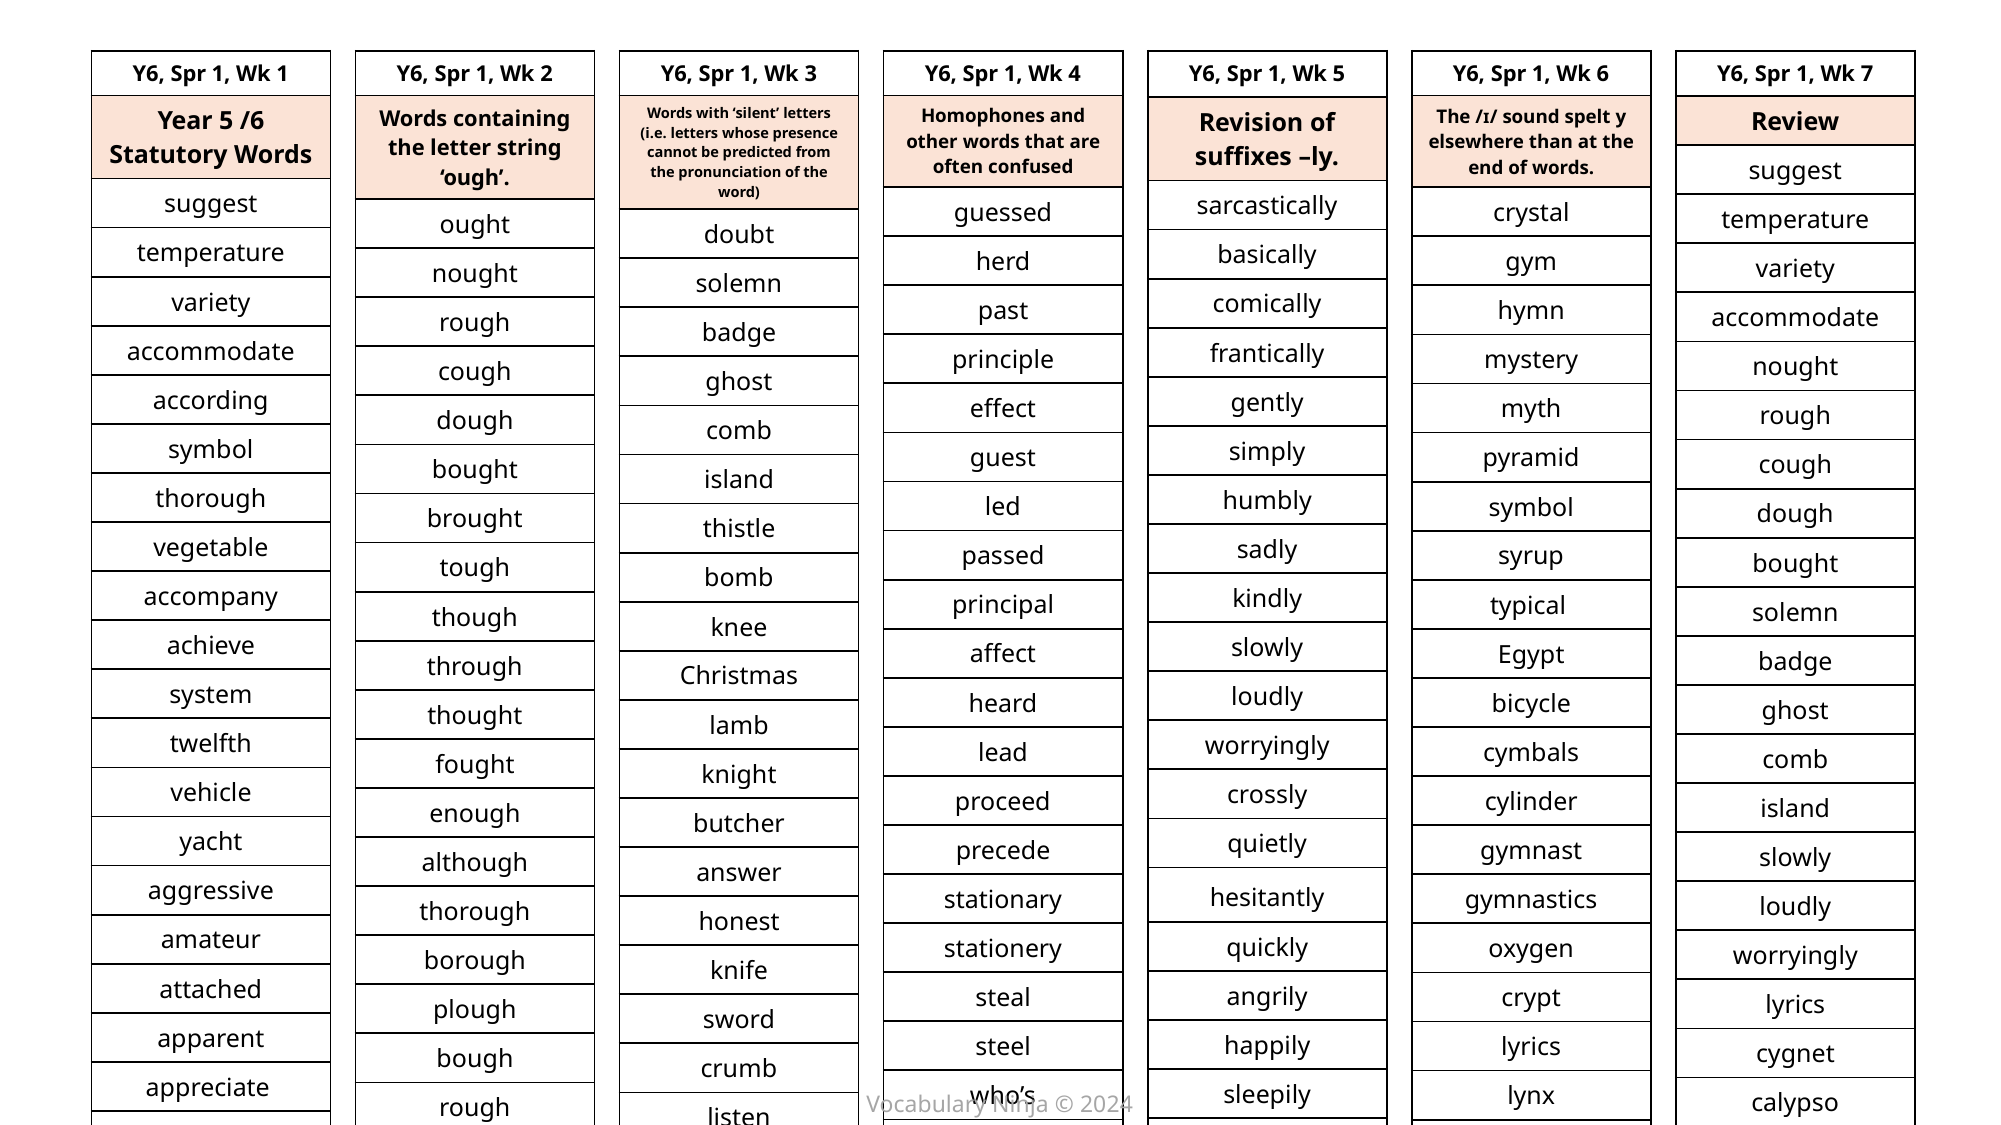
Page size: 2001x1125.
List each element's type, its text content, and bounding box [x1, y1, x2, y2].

table_cell suggest [1677, 146, 1914, 193]
table_cell precede [884, 826, 1122, 873]
table_cell solemn [620, 259, 858, 306]
table_cell steal [884, 973, 1122, 1020]
table_header Y6, Spr 1, Wk 4 [884, 52, 1122, 95]
table_cell kindly [1149, 574, 1386, 621]
table_cell lamb [620, 701, 858, 748]
table_cell Words with ‘silent’ letters (i.e. letters whose presence cannot be predicted from the pronunciation of the word) [620, 96, 858, 208]
table_header Y6, Spr 1, Wk 2 [356, 52, 594, 95]
table_cell though [356, 593, 594, 640]
table_cell gym [1413, 237, 1650, 284]
table_cell accommodate [1677, 293, 1914, 341]
table_cell basically [1149, 230, 1386, 278]
table_cell slowly [1677, 833, 1914, 880]
table_cell steel [884, 1022, 1122, 1069]
table_cell lead [884, 728, 1122, 775]
table_cell cygnet [1677, 1029, 1914, 1077]
table_cell gymnastics [1413, 875, 1650, 922]
table_cell frantically [1149, 329, 1386, 376]
table_cell affect [884, 630, 1122, 677]
table_cell dough [1677, 490, 1914, 537]
table_cell worryingly [1677, 931, 1914, 978]
table_cell humbly [1149, 476, 1386, 523]
table_cell ought [356, 200, 594, 247]
table_cell passed [884, 531, 1122, 579]
table_cell rough [356, 1083, 594, 1125]
table_cell ghost [1677, 686, 1914, 733]
table_cell sword [620, 995, 858, 1042]
table_cell nought [356, 249, 594, 296]
table_cell symbol [1413, 483, 1650, 530]
table_cell proceed [884, 777, 1122, 824]
table_cell stationery [884, 924, 1122, 971]
table_cell temperature [92, 228, 330, 276]
table_cell average [92, 1112, 330, 1125]
table_cell enough [356, 789, 594, 836]
table_cell crumb [620, 1044, 858, 1092]
table_cell knight [620, 750, 858, 797]
table_cell quietly [1149, 819, 1386, 867]
table_cell guest [884, 433, 1122, 481]
table_cell yacht [92, 817, 330, 865]
table_cell rough [356, 298, 594, 345]
table_cell listen [620, 1093, 851, 1125]
table_cell aggressive [92, 866, 330, 914]
table_cell ghost [620, 357, 858, 405]
table_cell typical [1413, 581, 1650, 628]
table_cell vehicle [92, 768, 330, 816]
table_cell happily [1149, 1021, 1386, 1068]
table_cell symbol [92, 425, 330, 472]
table_cell comically [1149, 280, 1386, 327]
table_cell cylinder [1413, 777, 1650, 824]
table_cell knife [620, 946, 858, 993]
table_cell accommodate [92, 327, 330, 374]
table_cell Review [1677, 97, 1914, 144]
table_cell pyramid [1413, 433, 1650, 481]
table_cell although [356, 838, 594, 885]
table_cell bought [1677, 539, 1914, 586]
table_cell twelfth [92, 719, 330, 767]
table_cell easily [1149, 1119, 1386, 1125]
table_cell bicycle [1413, 679, 1650, 726]
table_cell cymbals [1413, 728, 1650, 775]
table_cell bomb [620, 554, 858, 601]
table_cell thorough [356, 887, 594, 934]
table_cell doubt [620, 210, 858, 257]
table_cell comb [1677, 735, 1914, 782]
table_cell apparent [92, 1014, 330, 1061]
table_cell rough [1677, 391, 1914, 439]
table_cell past [884, 286, 1122, 333]
table_cell loudly [1677, 882, 1914, 929]
table_cell crossly [1149, 770, 1386, 818]
table_cell Egypt [1413, 630, 1650, 677]
table_cell knee [620, 603, 858, 650]
table_cell borough [356, 936, 594, 983]
table_cell thought [356, 691, 594, 738]
table_cell island [620, 455, 858, 503]
table_header Y6, Spr 1, Wk 1 [92, 52, 330, 95]
table_cell achieve [92, 621, 330, 668]
table_cell comb [620, 406, 858, 454]
table_cell simply [1149, 427, 1386, 474]
table_cell sleepily [1149, 1070, 1386, 1117]
table_cell bough [356, 1034, 594, 1082]
table_cell who’s [884, 1071, 1122, 1082]
table_cell slowly [1149, 623, 1386, 670]
table_cell herd [884, 237, 1122, 284]
table_cell suggest [92, 179, 330, 227]
table_cell butcher [620, 799, 858, 846]
table_cell led [884, 482, 1122, 530]
table_cell gently [1149, 378, 1386, 425]
table_cell principle [884, 335, 1122, 382]
table_cell system [92, 670, 330, 717]
table_cell hymn [1413, 286, 1650, 334]
table_cell sarcastically [1149, 181, 1386, 229]
table_cell syrup [1413, 1121, 1650, 1125]
table_cell heard [884, 679, 1122, 726]
table_cell sadly [1149, 525, 1386, 572]
table_header Y6, Spr 1, Wk 6 [1413, 52, 1650, 95]
table_cell appreciate [92, 1063, 330, 1110]
table_cell crystal [1413, 188, 1650, 235]
table_cell thistle [620, 504, 858, 552]
table_cell oxygen [1413, 924, 1650, 972]
table_cell badge [620, 308, 858, 355]
text_box Vocabulary Ninja © 2024 [851, 1082, 1149, 1125]
table_cell attached [92, 965, 330, 1012]
table_cell calypso [1677, 1078, 1914, 1125]
table_cell dough [356, 396, 594, 444]
table_cell principal [884, 581, 1122, 628]
table_header Y6, Spr 1, Wk 3 [620, 52, 858, 95]
table_cell Christmas [620, 652, 858, 699]
table_cell crypt [1413, 973, 1650, 1021]
table_cell worryingly [1149, 721, 1386, 768]
table_cell nought [1677, 342, 1914, 390]
table_cell hesitantly [1149, 868, 1386, 921]
table_cell cough [356, 347, 594, 394]
table_header Y6, Spr 1, Wk 7 [1677, 52, 1914, 95]
table_cell myth [1413, 384, 1650, 432]
table_cell through [356, 642, 594, 689]
table_cell The /ɪ/ sound spelt y elsewhere than at the end of words. [1413, 96, 1650, 186]
table_cell syrup [1413, 532, 1650, 579]
table_cell stationary [884, 875, 1122, 922]
table_cell answer [620, 848, 858, 895]
table_cell variety [1677, 244, 1914, 291]
table_cell Revision of suffixes –ly. [1149, 98, 1386, 180]
table_cell gymnast [1413, 826, 1650, 873]
table_cell variety [92, 278, 330, 325]
table_cell bought [356, 445, 594, 493]
table_cell vegetable [92, 523, 330, 570]
table_cell island [1677, 784, 1914, 831]
table_cell thorough [92, 474, 330, 521]
table_cell according [92, 376, 330, 423]
table_cell tough [356, 543, 594, 591]
table_cell solemn [1677, 588, 1914, 635]
table_cell cough [1677, 440, 1914, 488]
table_cell amateur [92, 916, 330, 963]
table_cell guessed [884, 188, 1122, 235]
table_cell Homophones and other words that are often confused [884, 96, 1122, 186]
table_cell lynx [1413, 1071, 1650, 1119]
table_cell quickly [1149, 923, 1386, 970]
table_cell Year 5 /6 Statutory Words [92, 96, 330, 178]
table_cell honest [620, 897, 858, 944]
table_cell Words containing the letter string ‘ough’. [356, 96, 594, 198]
table_cell fought [356, 740, 594, 787]
table_cell temperature [1677, 195, 1914, 242]
table_cell angrily [1149, 972, 1386, 1019]
table_cell lyrics [1677, 980, 1914, 1028]
table_cell plough [356, 985, 594, 1032]
table_cell badge [1677, 637, 1914, 684]
table_header Y6, Spr 1, Wk 5 [1149, 52, 1386, 96]
table_cell brought [356, 494, 594, 542]
table_cell accompany [92, 572, 330, 619]
table_cell lyrics [1413, 1022, 1650, 1070]
table_cell effect [884, 384, 1122, 432]
table_cell loudly [1149, 672, 1386, 719]
table_cell mystery [1413, 335, 1650, 383]
